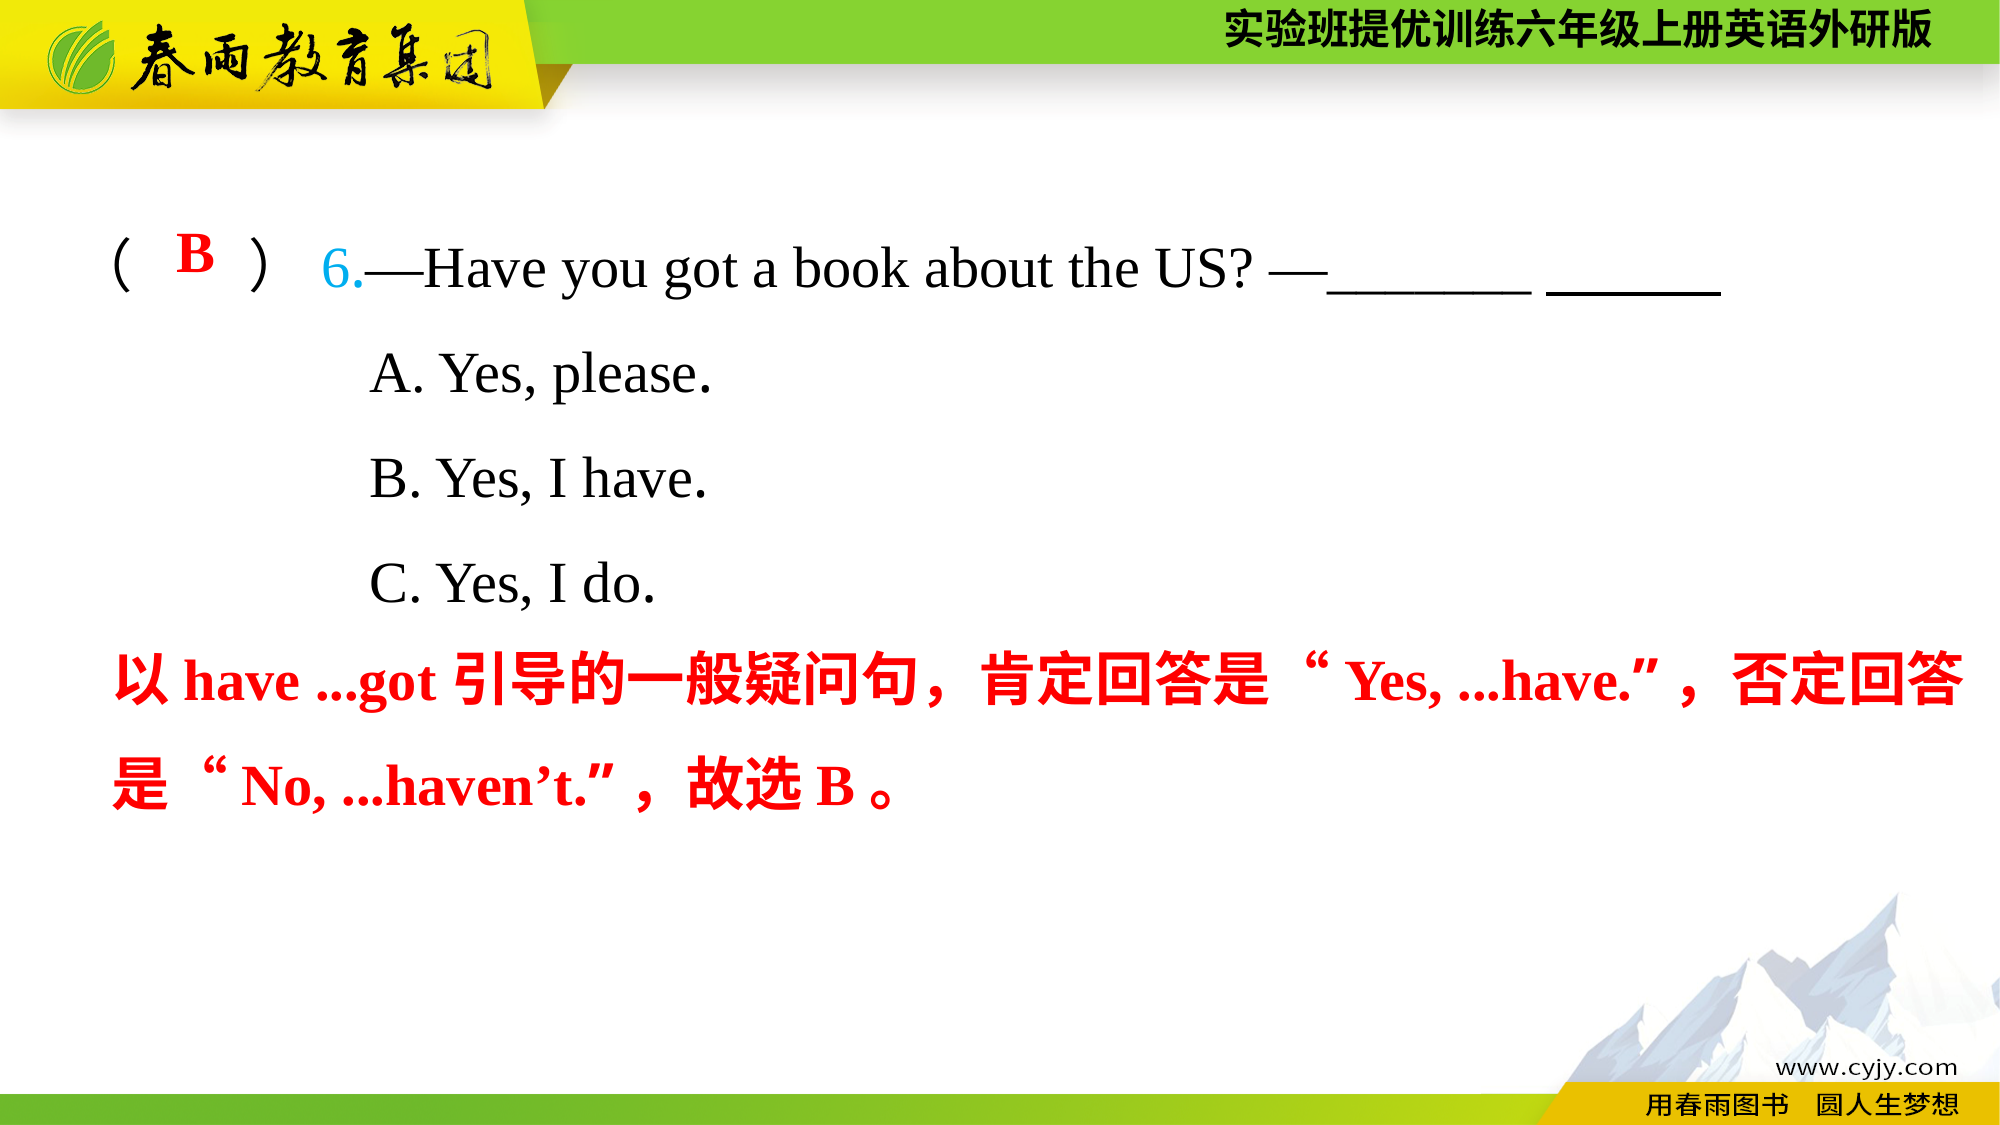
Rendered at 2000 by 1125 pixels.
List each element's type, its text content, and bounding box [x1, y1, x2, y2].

list （ ）6.—Have you got a book about the US? —_______ A. Yes, please. B. Yes, I have. C. Yes, I do. [59, 187, 1944, 613]
text_box B [161, 206, 231, 292]
picture [0, 0, 2000, 1125]
text_box 以have ...got引导的一般疑问句，肯定回答是“Yes, ...have.”，否定回答是“No, ...haven’t.”，故选B。 [96, 599, 1981, 825]
